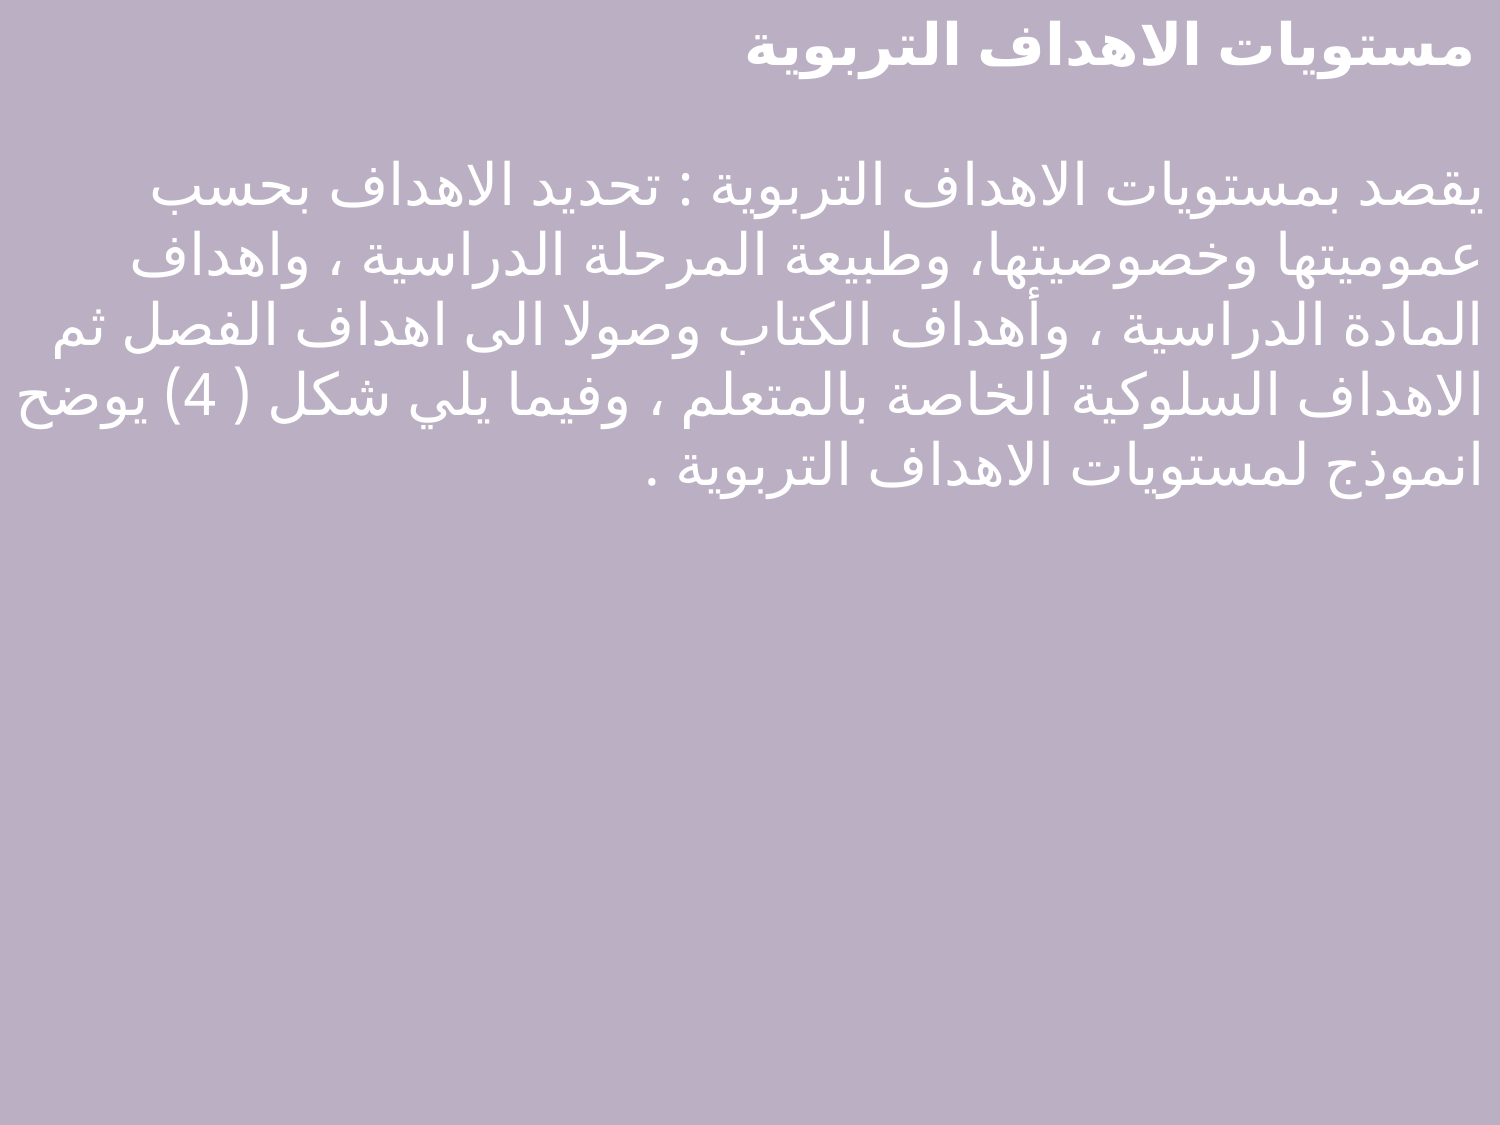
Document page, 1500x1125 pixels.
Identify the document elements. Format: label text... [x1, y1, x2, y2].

text_box مستويات الاهداف التربوية يقصد بمستويات الاهداف التربوية : تحديد الاهداف بحسب عموميتها وخصوصيتها، وطبيعة المرحلة الدراسية ، واهداف المادة الدراسية ، وأهداف الكتاب وصولا الى اهداف الفصل ثم الاهداف السلوكية الخاصة بالمتعلم ، وفيما يلي شكل ( 4) يوضح انموذج لمستويات الاهداف التربوية . [0, 0, 1500, 1125]
